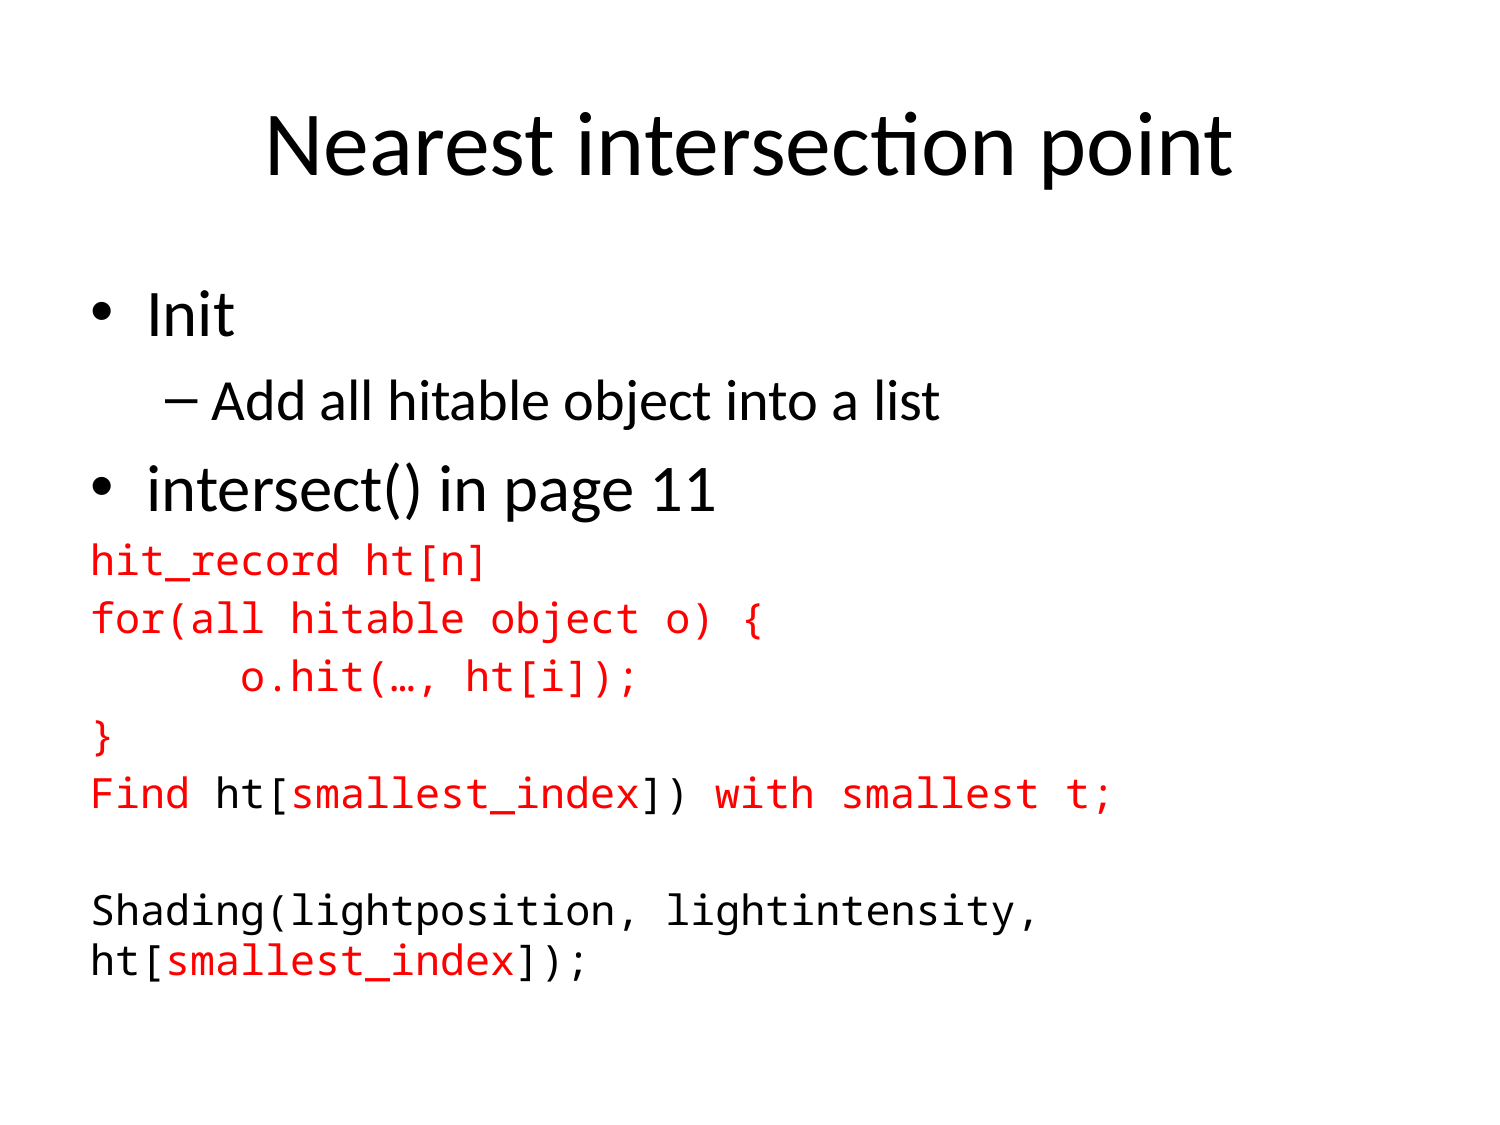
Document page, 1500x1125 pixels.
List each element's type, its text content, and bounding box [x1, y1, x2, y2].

title Nearest intersection point [75, 45, 1425, 233]
list Init Add all hitable object into a list intersect() in page 11 hit_record ht[n] for(all hitable object o) { o.hit(…, ht[i]); } Find ht[smallest_index]) with smallest t; Shading(lightposition, lightintensity, ht[smallest_index]); [75, 262, 1471, 1005]
